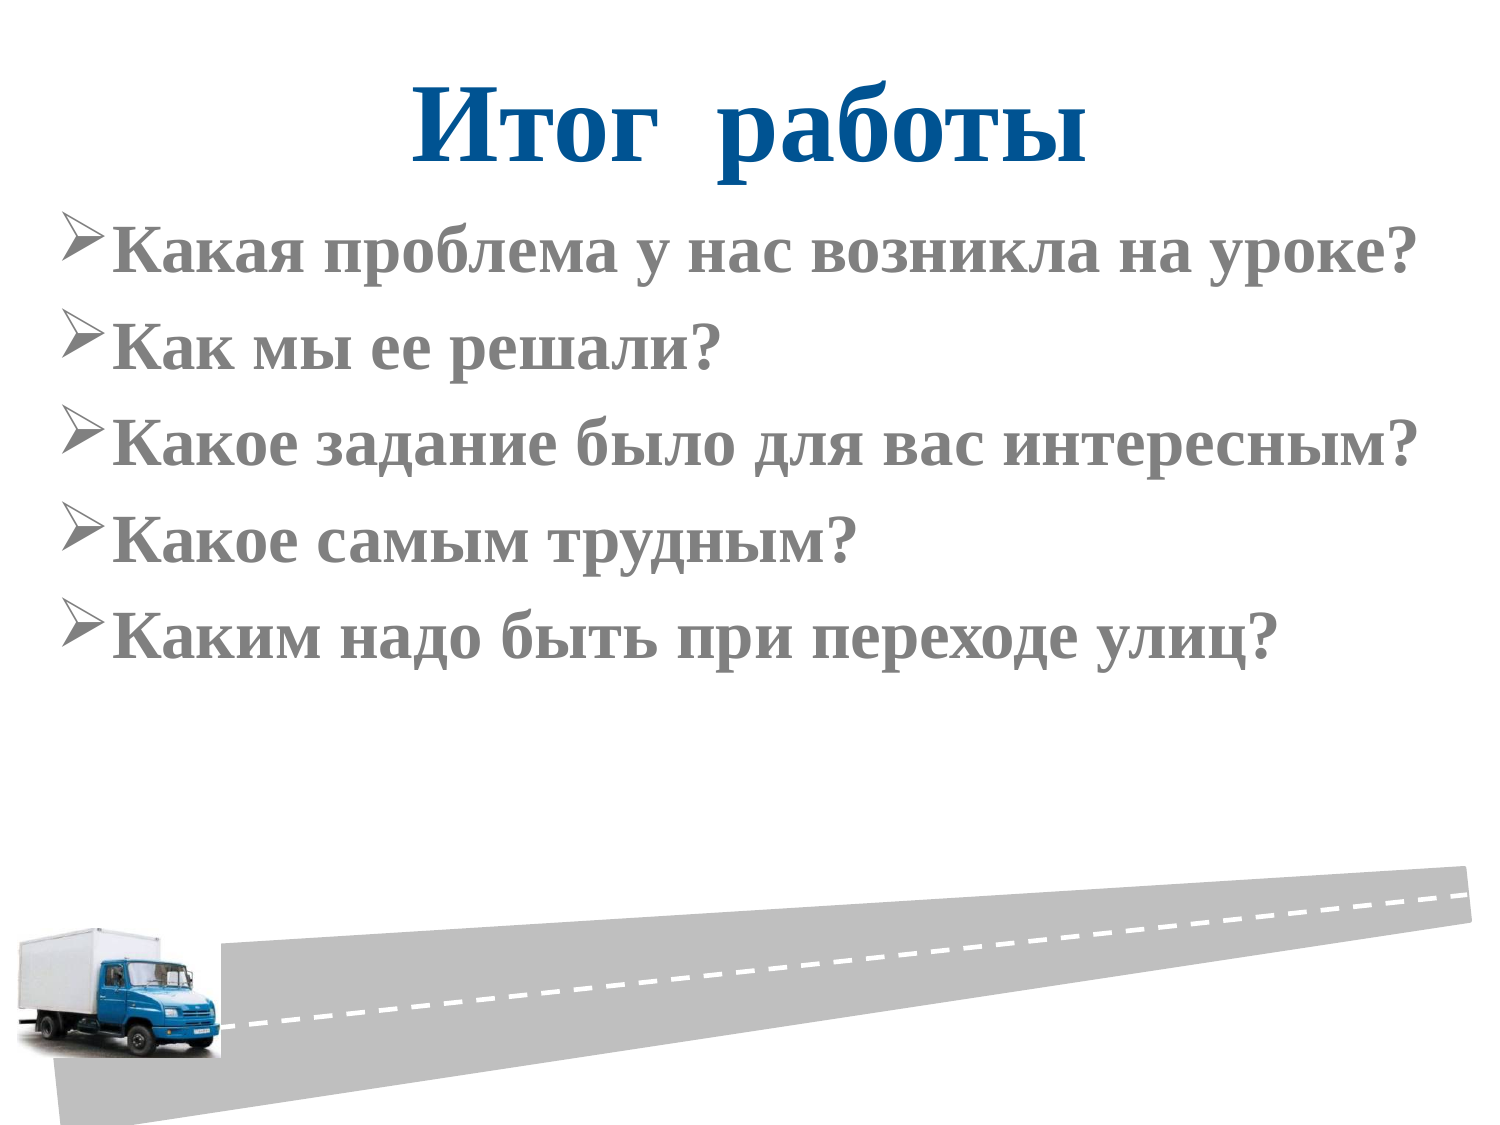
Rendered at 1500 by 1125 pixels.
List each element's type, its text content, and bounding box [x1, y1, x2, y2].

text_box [49, 880, 1472, 1059]
picture [17, 928, 221, 1058]
list Какая проблема у нас возникла на уроке? Как мы ее решали? Какое задание было для вас интересным? Какое самым трудным? Каким надо быть при переходе улиц? [41, 196, 1439, 846]
title Итог работы [75, 45, 1425, 188]
